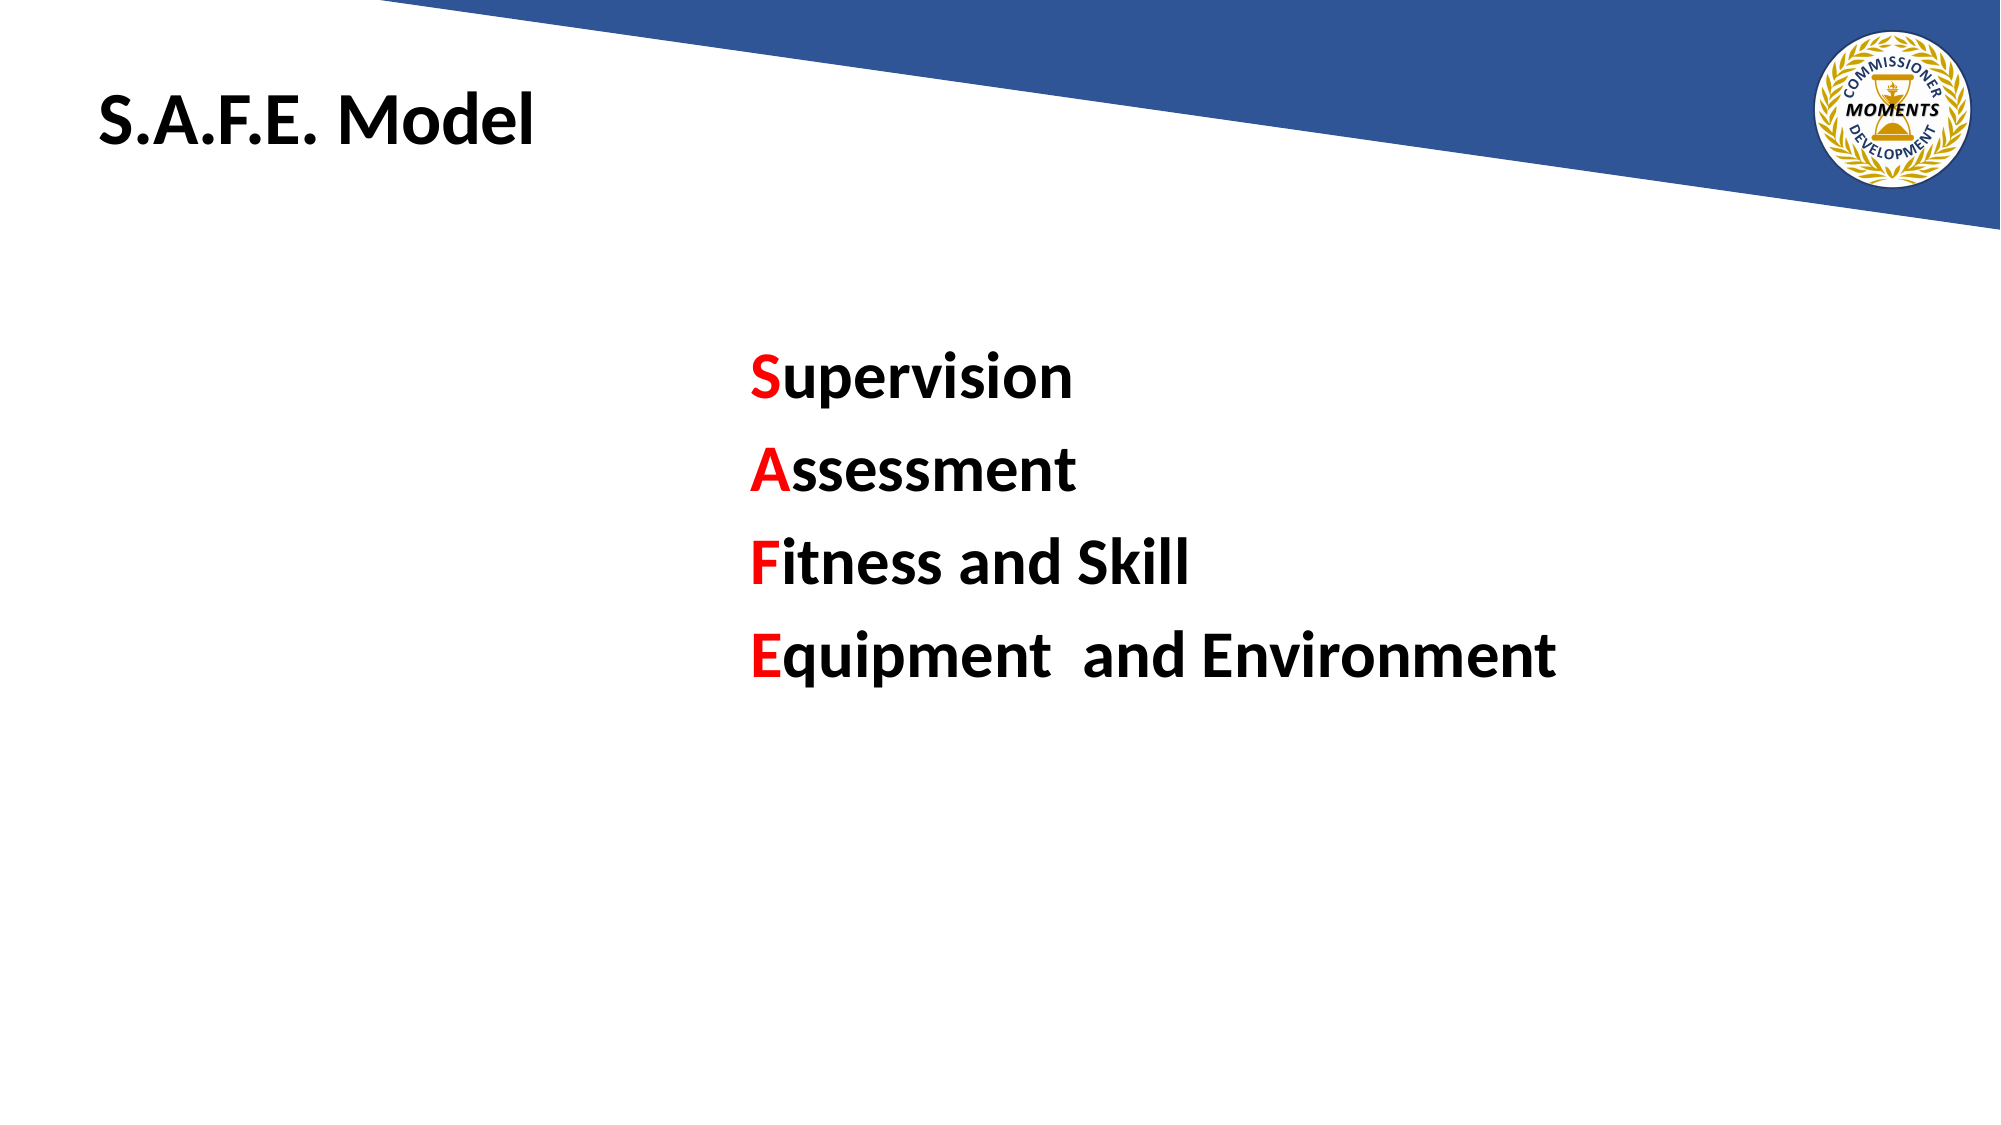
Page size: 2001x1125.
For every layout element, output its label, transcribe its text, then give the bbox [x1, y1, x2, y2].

text_box Supervision Assessment Fitness and Skill Equipment and Environment [735, 232, 1735, 734]
title S.A.F.E. Model [83, 52, 1309, 188]
picture [1813, 30, 1972, 189]
